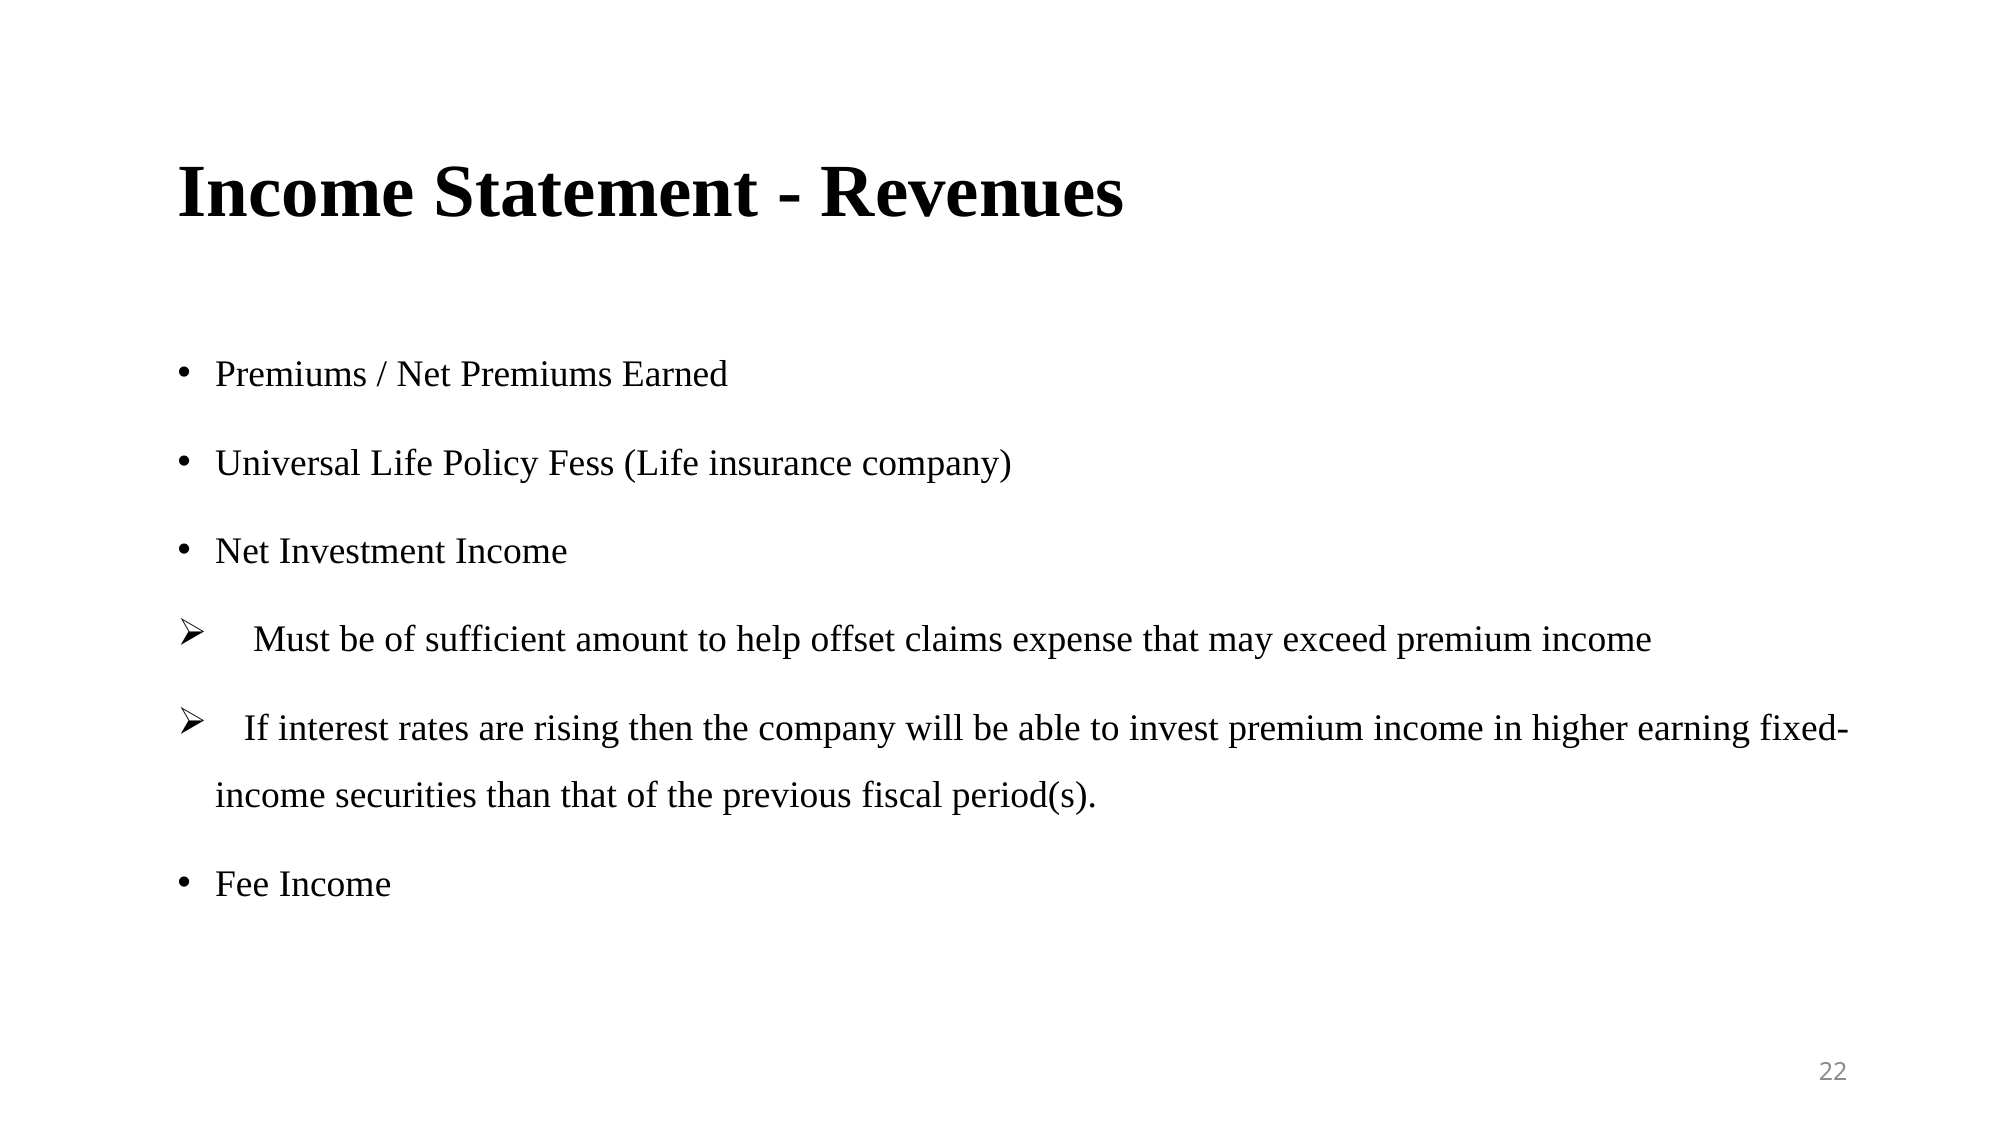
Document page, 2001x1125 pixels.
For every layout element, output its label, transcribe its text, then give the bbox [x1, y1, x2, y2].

title Income Statement - Revenues [162, 120, 1963, 265]
list Premiums / Net Premiums Earned Universal Life Policy Fess (Life insurance company) Net Investment Income Must be of sufficient amount to help offset claims expense that may exceed premium income If interest rates are rising then the company will be able to invest premium income in higher earning fixed-income securities than that of the previous fiscal period(s). Fee Income [162, 319, 1897, 988]
slide_number 22 [1412, 1042, 1863, 1103]
